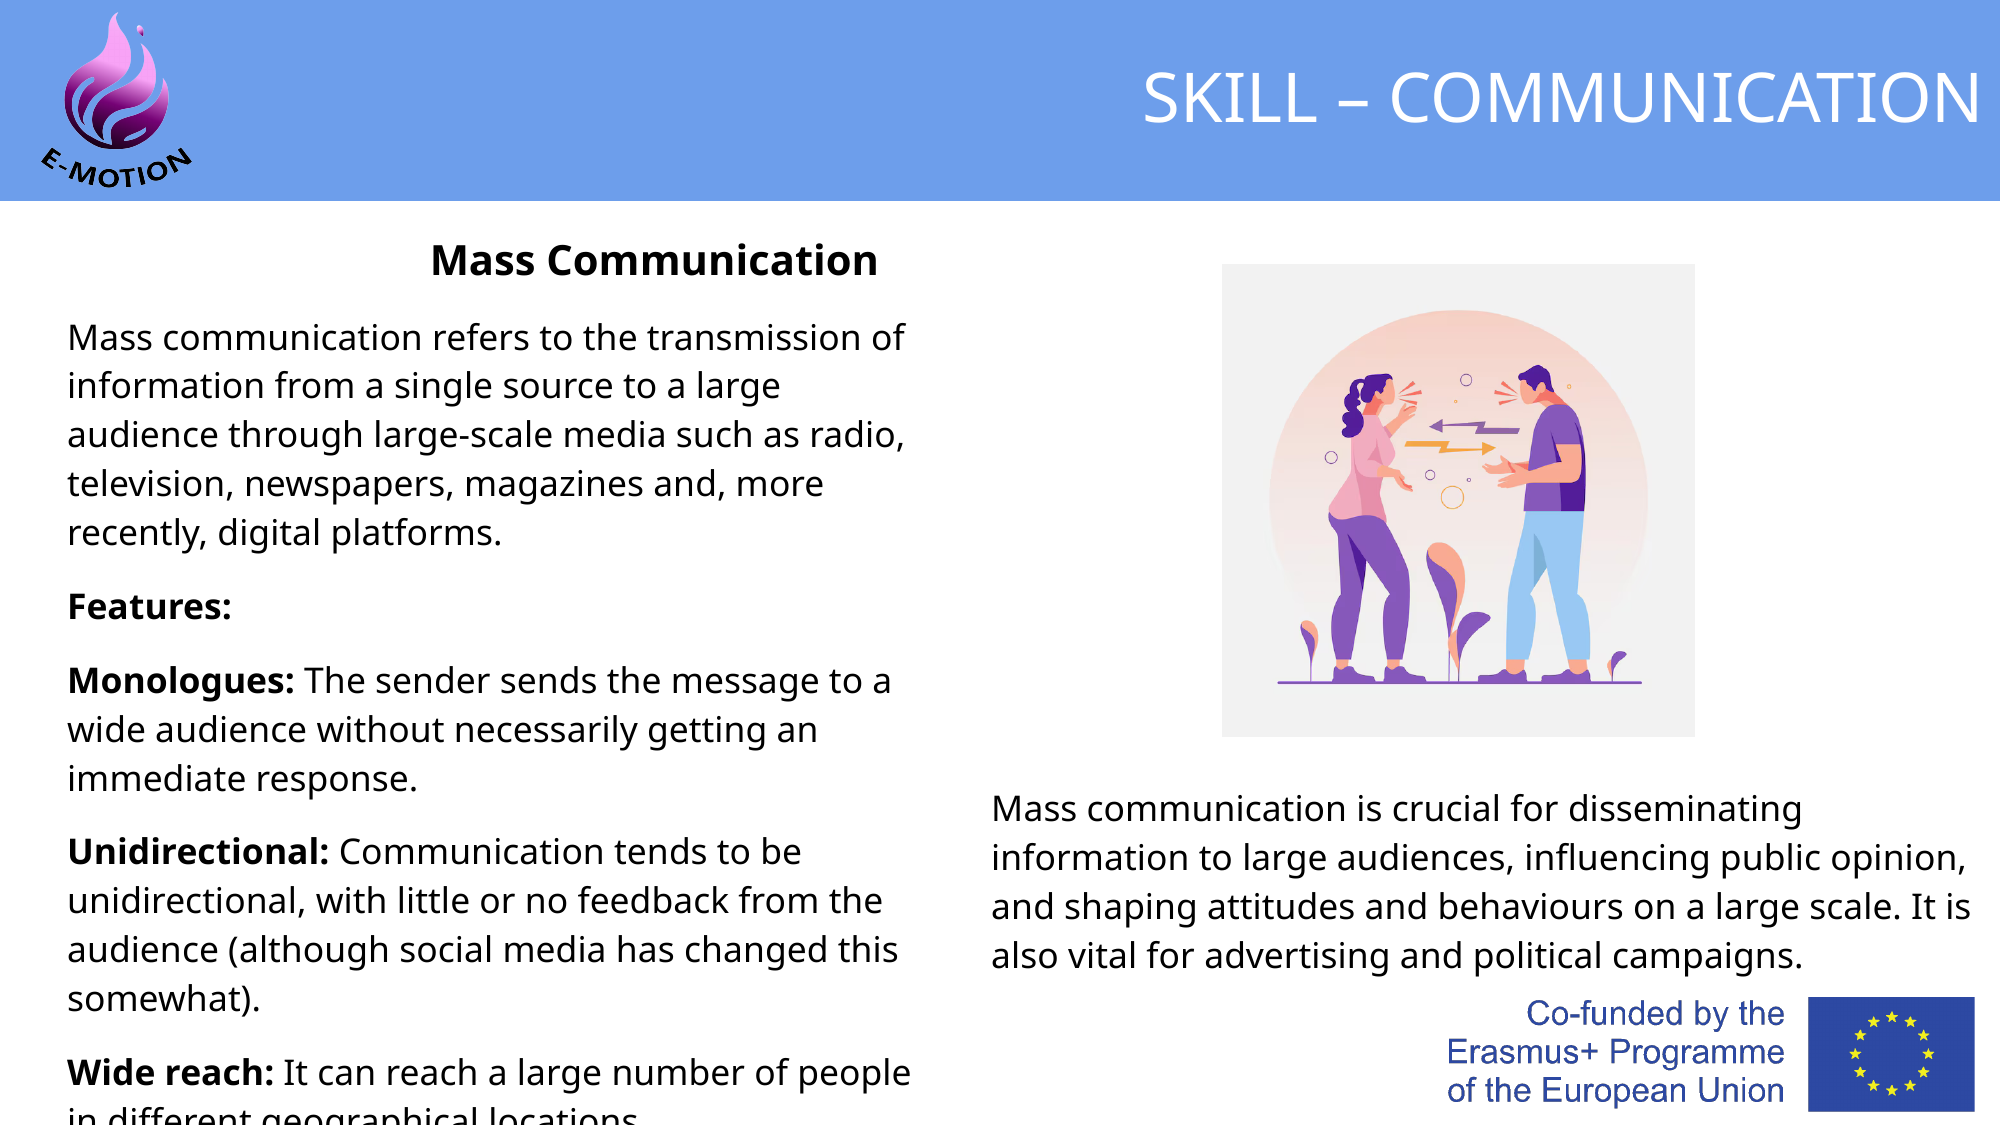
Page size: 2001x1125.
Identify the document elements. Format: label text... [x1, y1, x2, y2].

text_box Mass communication is crucial for disseminating information to large audiences, influencing public opinion, and shaping attitudes and behaviours on a large scale. It is also vital for advertising and political campaigns. [976, 764, 2000, 1014]
text_box SKILL – COMMUNICATION [590, 46, 2000, 321]
picture [1222, 264, 1695, 737]
picture [1396, 1014, 1975, 1116]
picture [0, 0, 253, 247]
text_box Mass Communication Mass communication refers to the transmission of information from a single source to a large audience through large-scale media such as radio, television, newspapers, magazines and, more recently, digital platforms. Features: Monologues: The sender sends the message to a wide audience without necessarily getting an immediate response. Unidirectional: Communication tends to be unidirectional, with little or no feedback from the audience (although social media has changed this somewhat). Wide reach: It can reach a large number of people in different geographical locations. [52, 218, 956, 1125]
